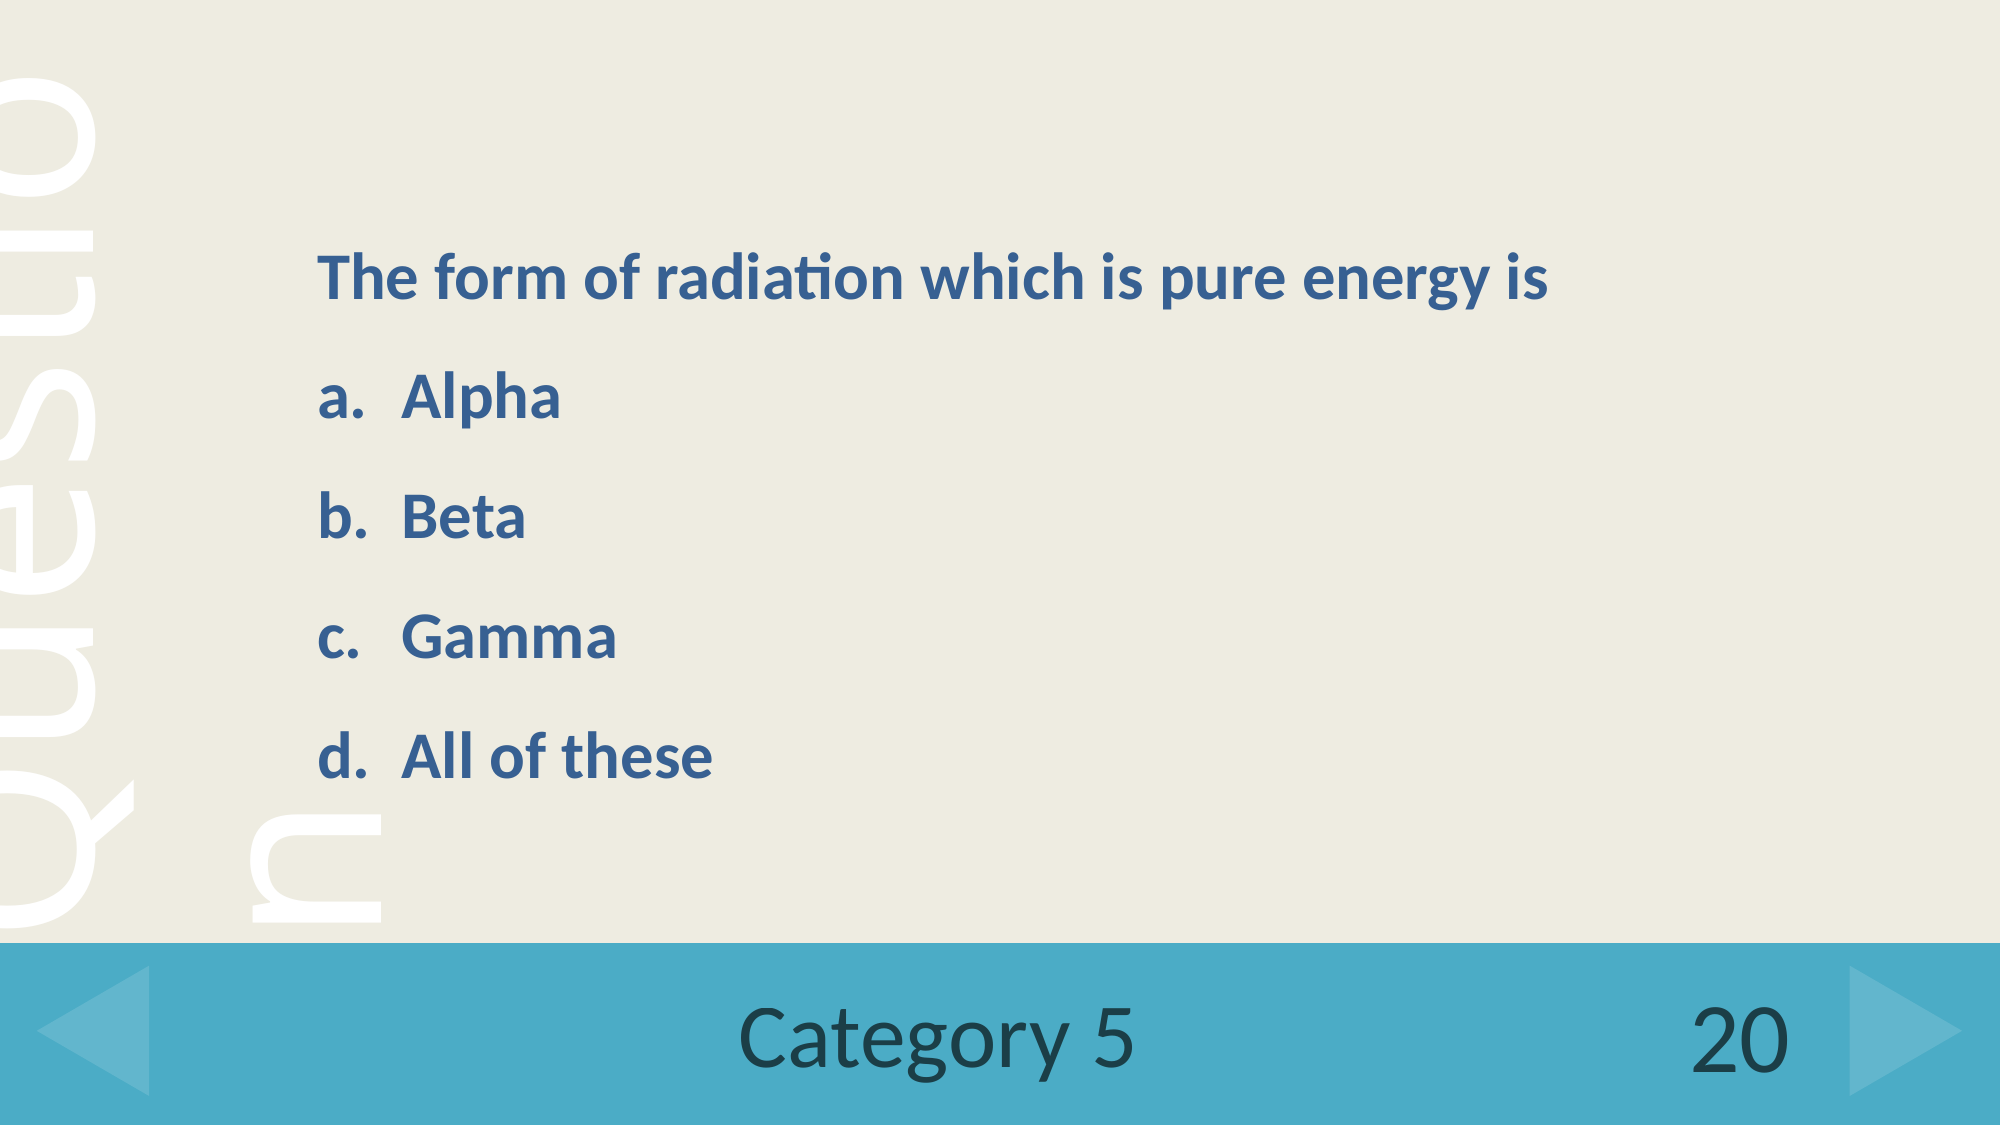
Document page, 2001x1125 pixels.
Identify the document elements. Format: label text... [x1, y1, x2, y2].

title Category 5 [38, 937, 1839, 1125]
list The form of radiation which is pure energy is Alpha Beta Gamma All of these [302, 142, 1870, 843]
